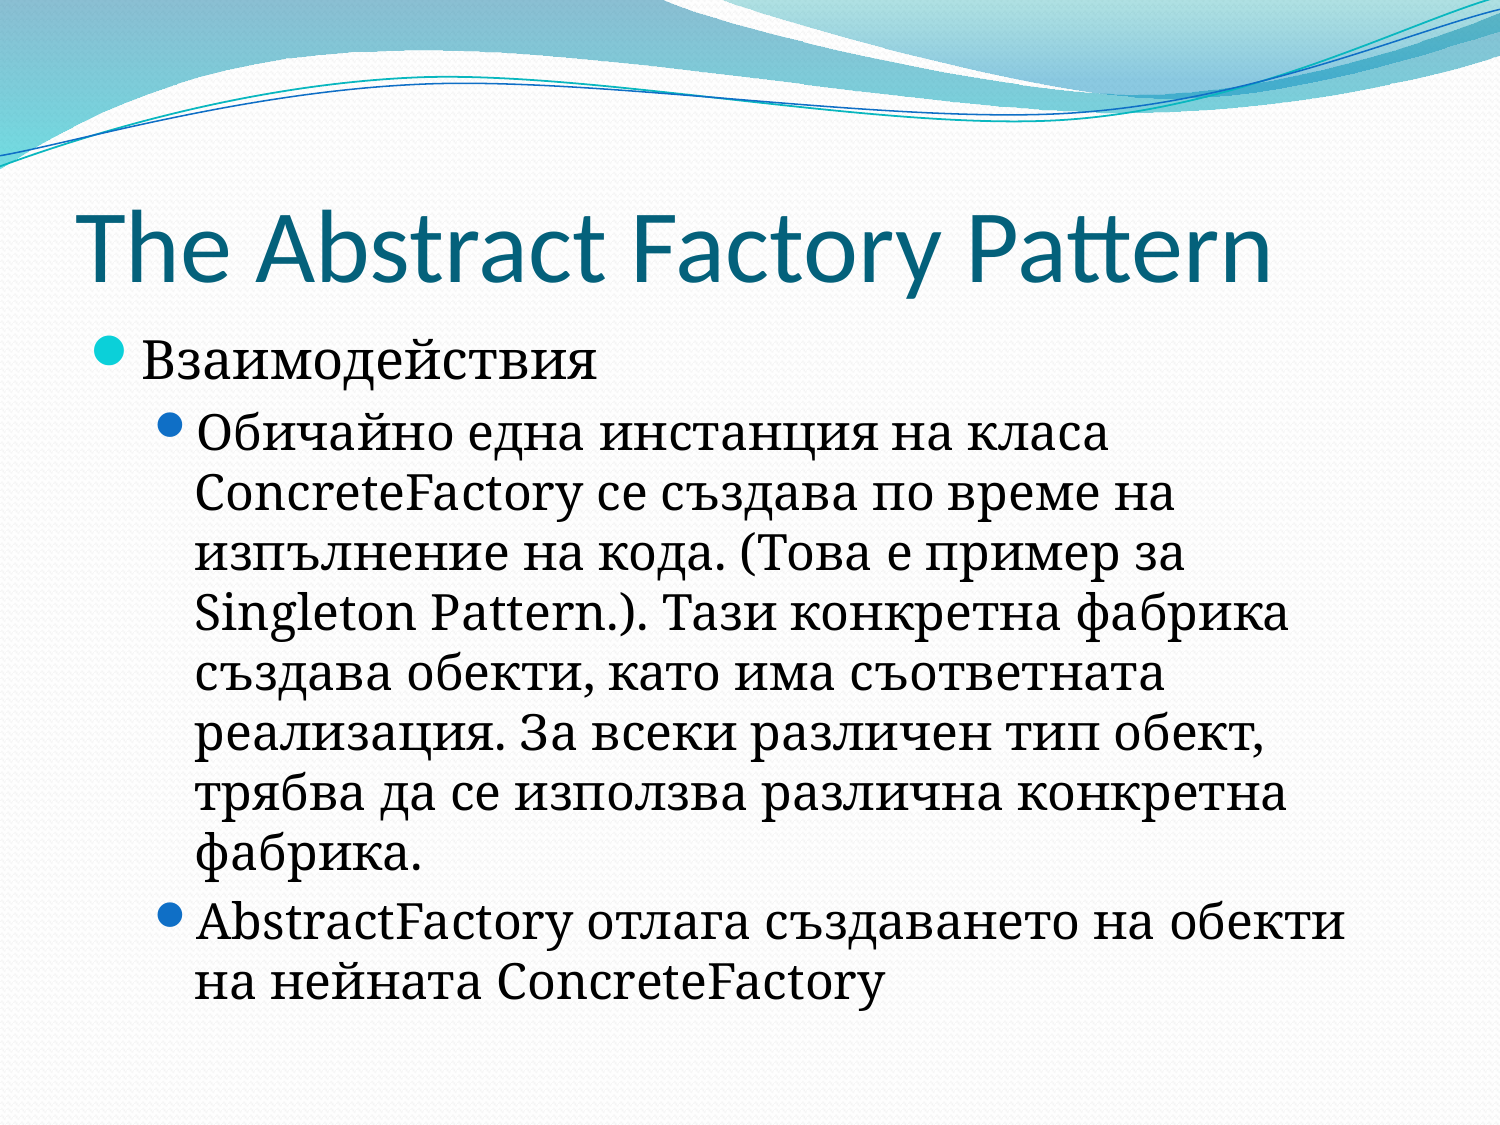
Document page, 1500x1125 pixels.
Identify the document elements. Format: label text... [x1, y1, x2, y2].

title The Abstract Factory Pattern [75, 115, 1425, 303]
list Взаимодействия Обичайно една инстанция на класа ConcreteFactory се създава по време на изпълнение на кода. (Това е пример за Singleton Pattern.). Тази конкретна фабрика създава обекти, като има съответната реализация. За всеки различен тип обект, трябва да се използва различна конкретна фабрика. AbstractFactory отлага създаването на обекти на нейната ConcreteFactory [75, 317, 1425, 1038]
